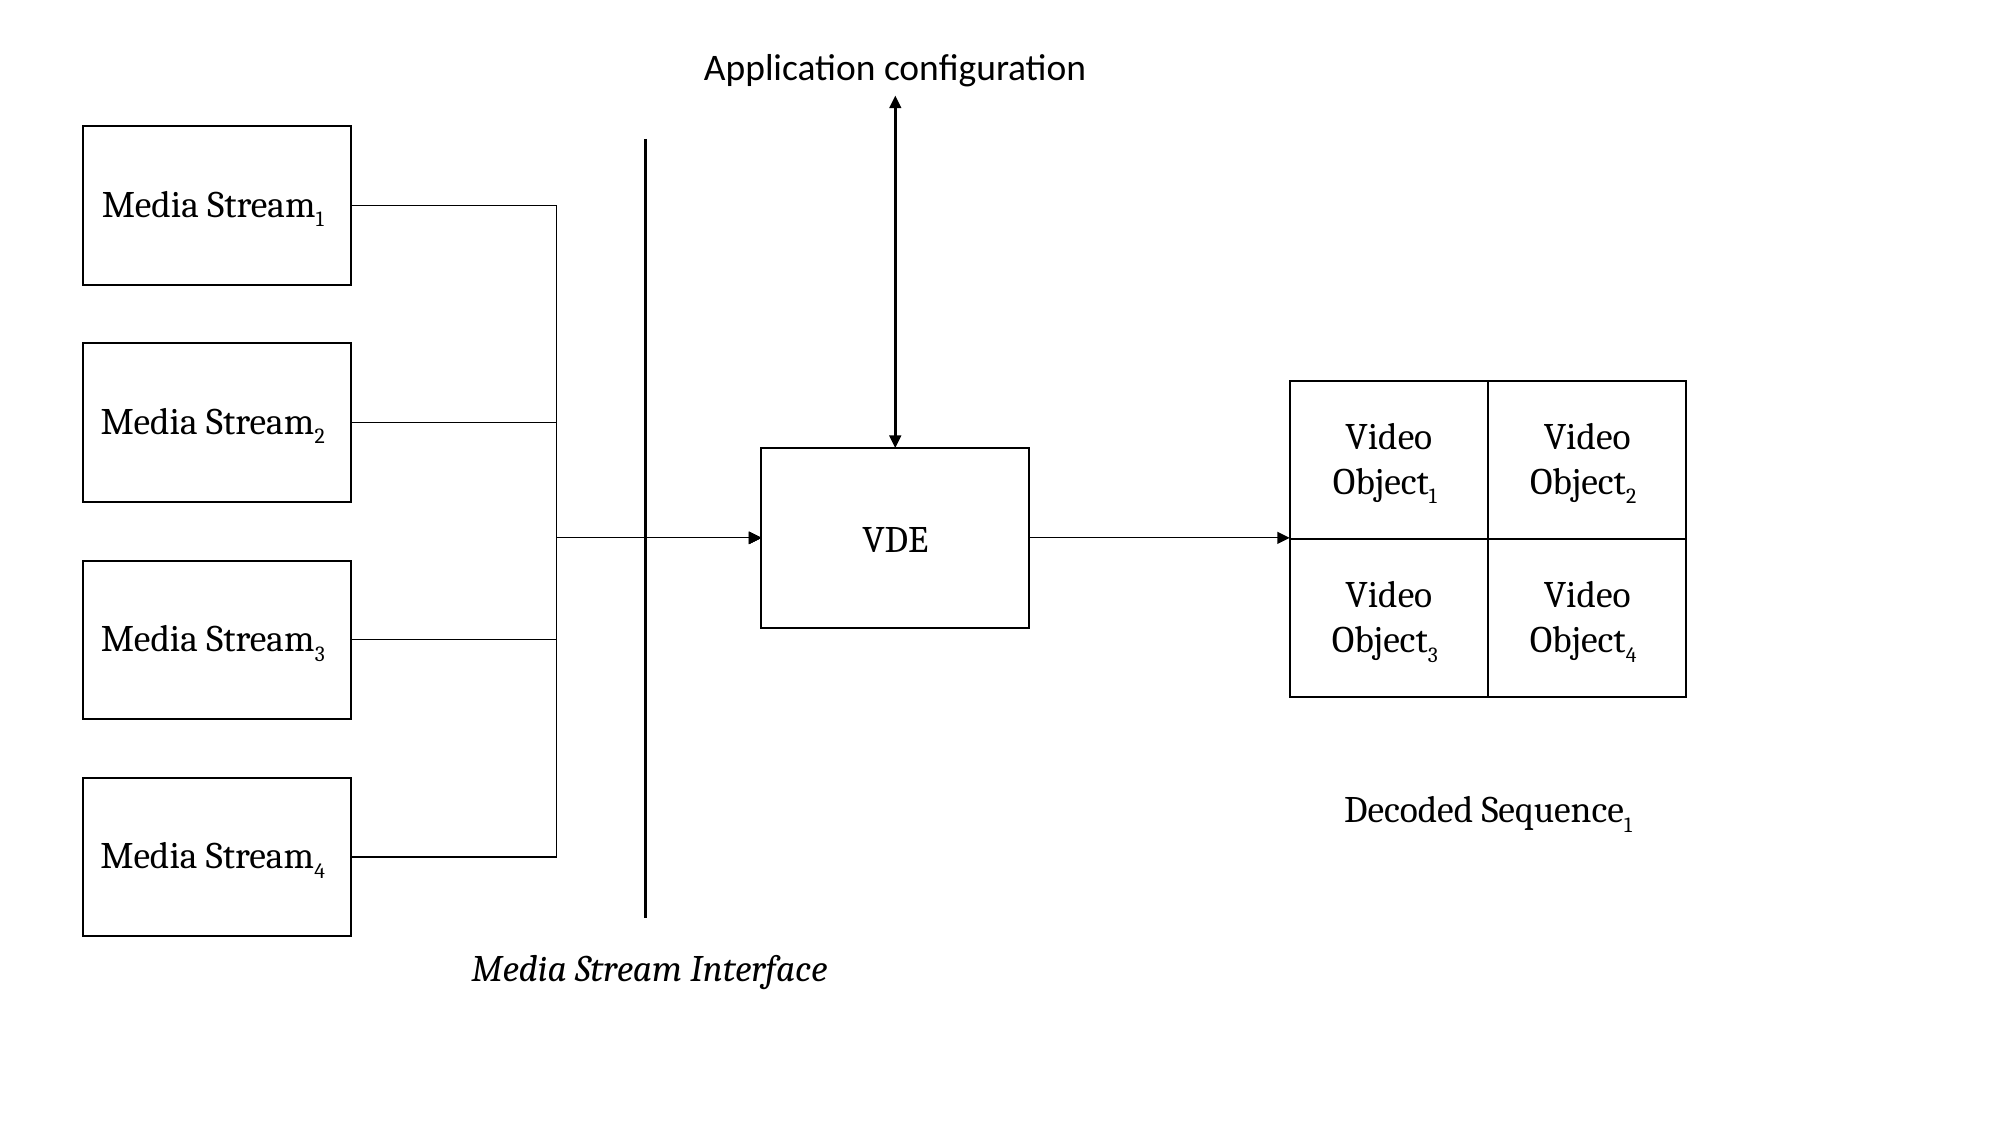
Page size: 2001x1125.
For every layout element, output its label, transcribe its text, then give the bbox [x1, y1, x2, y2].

text_box Media Stream Interface [456, 936, 843, 996]
text_box Media Stream1 [82, 125, 352, 286]
text_box Media Stream3 [82, 560, 350, 720]
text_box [350, 422, 762, 537]
text_box Media Stream4 [82, 777, 352, 937]
text_box Decoded Sequence1 [1329, 777, 1647, 844]
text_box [1289, 380, 1687, 698]
text_box Application configuration [689, 35, 1102, 96]
text_box VDE [762, 447, 1030, 629]
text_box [350, 537, 762, 857]
text_box Media Stream2 [82, 342, 350, 503]
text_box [350, 205, 762, 422]
